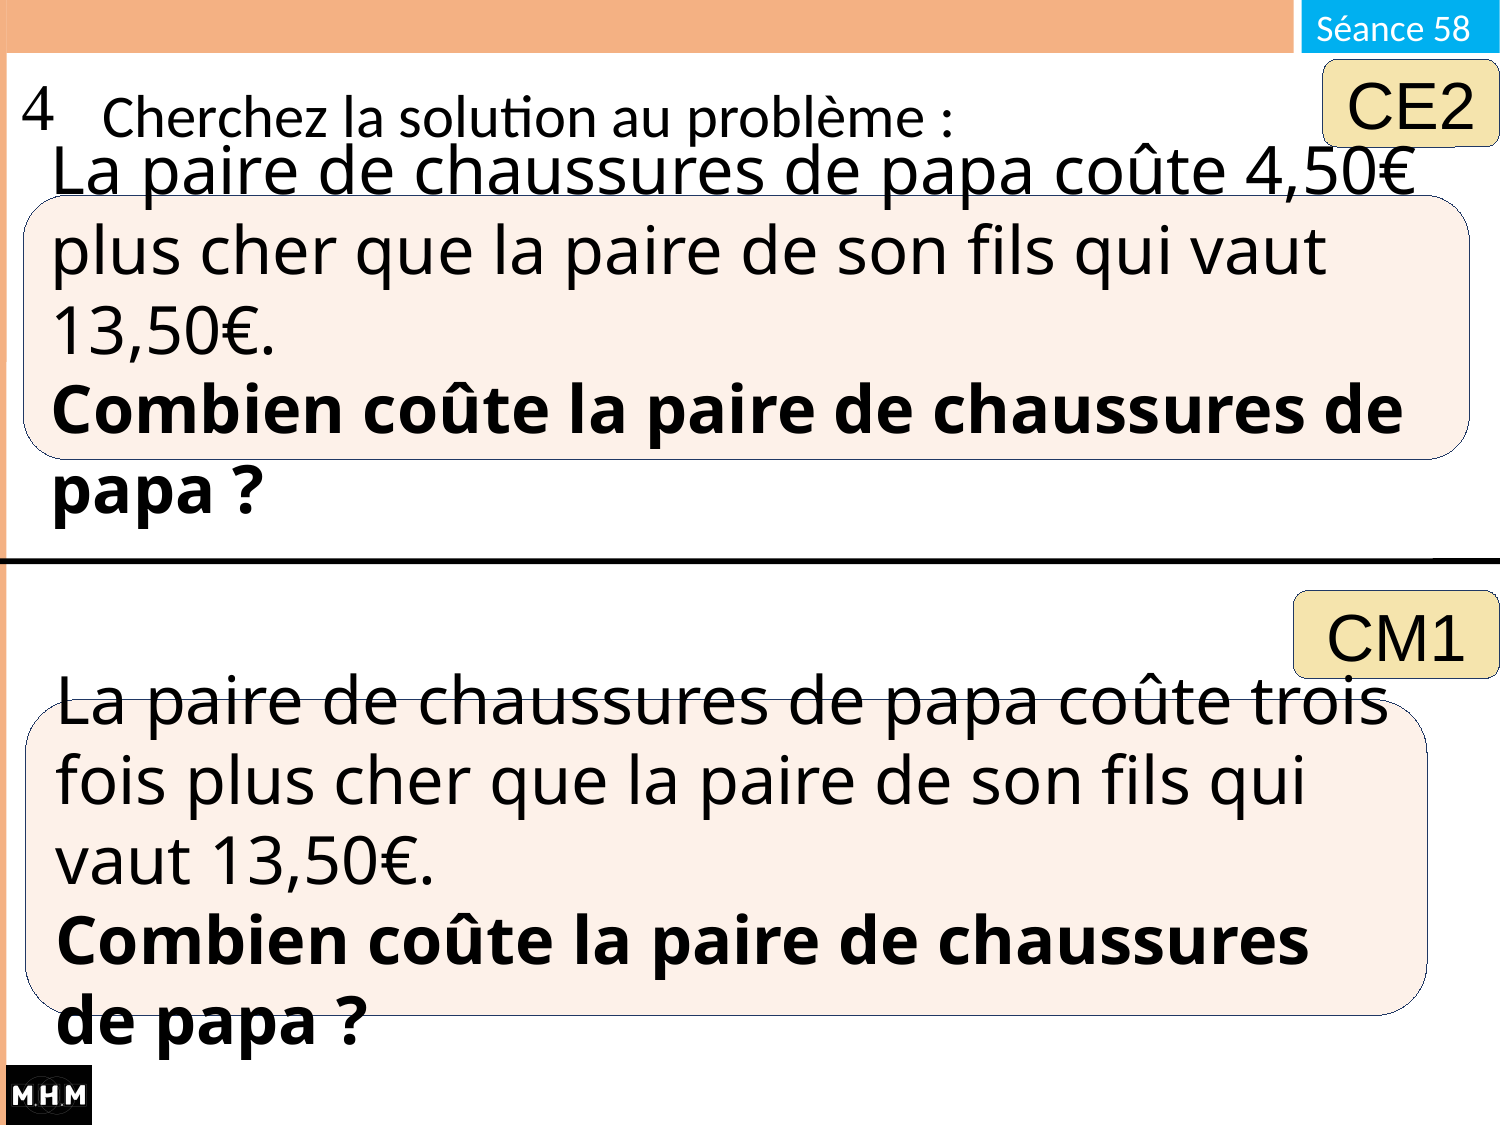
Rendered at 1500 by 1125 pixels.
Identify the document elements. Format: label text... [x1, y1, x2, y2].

title Cherchez la solution au problème : [87, 32, 1381, 157]
text_box CM1 [1293, 590, 1500, 679]
text_box La paire de chaussures de papa coûte 4,50€ plus cher que la paire de son fils qui vaut 13,50€. Combien coûte la paire de chaussures de papa ? [23, 195, 1470, 460]
text_box La paire de chaussures de papa coûte trois fois plus cher que la paire de son fils qui vaut 13,50€. Combien coûte la paire de chaussures de papa ? [25, 699, 1428, 1016]
text_box CE2 [1322, 59, 1500, 148]
picture [6, 1065, 92, 1125]
